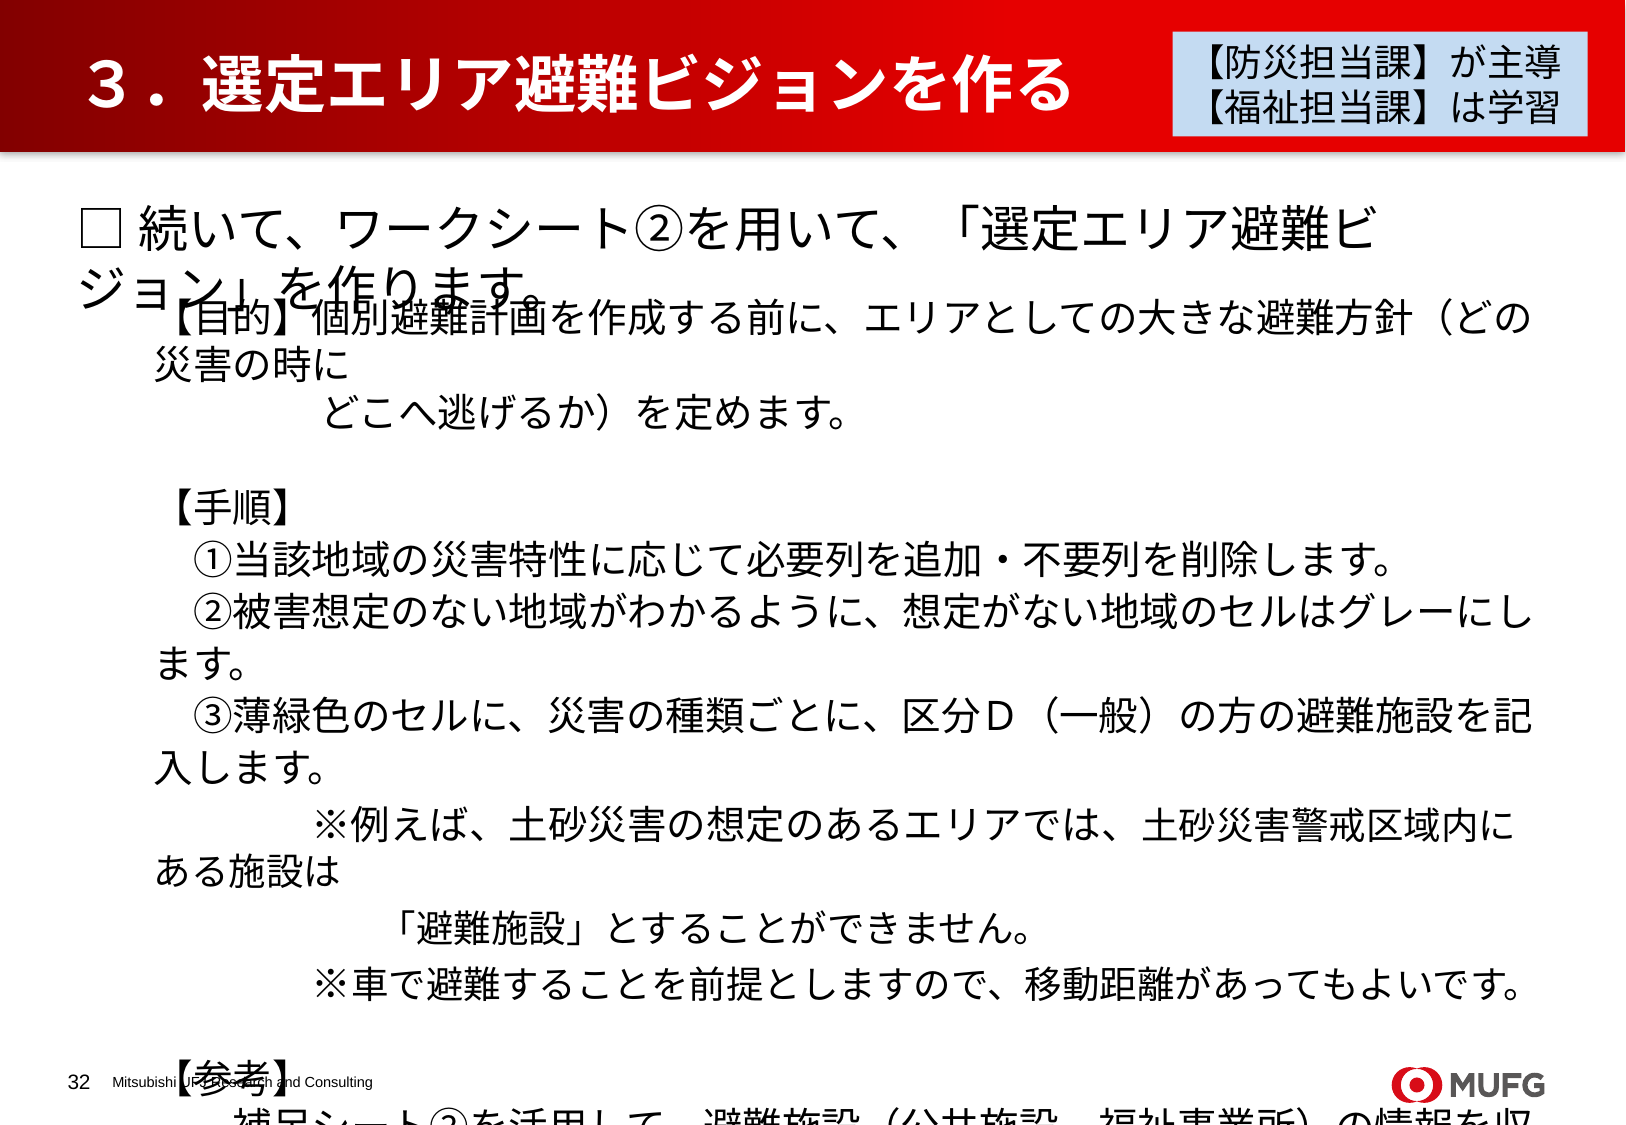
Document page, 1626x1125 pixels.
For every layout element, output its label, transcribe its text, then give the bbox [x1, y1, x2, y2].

text_box 【目的】個別避難計画を作成する前に、エリアとしての大きな避難方針（どの災害の時に どこへ逃げるか）を定めます。 【手順】 ①当該地域の災害特性に応じて必要列を追加・不要列を削除します。 ②被害想定のない地域がわかるように、想定がない地域のセルはグレーにします。 ③薄緑色のセルに、災害の種類ごとに、区分Ｄ（一般）の方の避難施設を記入します。 ※例えば、土砂災害の想定のあるエリアでは、土砂災害警戒区域内にある施設は 「避難施設」とすることができません。 ※車で避難することを前提としますので、移動距離があってもよいです。 【参考】 補足シート②を活用して、避難施設（公共施設、福祉事業所）の情報を収集・整 理します。 [138, 285, 1557, 1125]
title ３．選定エリア避難ビジョンを作る [67, 42, 1172, 120]
text_box □続いて、ワークシート②を用いて、「選定エリア避難ビジョン」を作ります。 [67, 188, 1487, 350]
text_box 【防災担当課】が主導 【福祉担当課】は学習 [1172, 31, 1588, 137]
